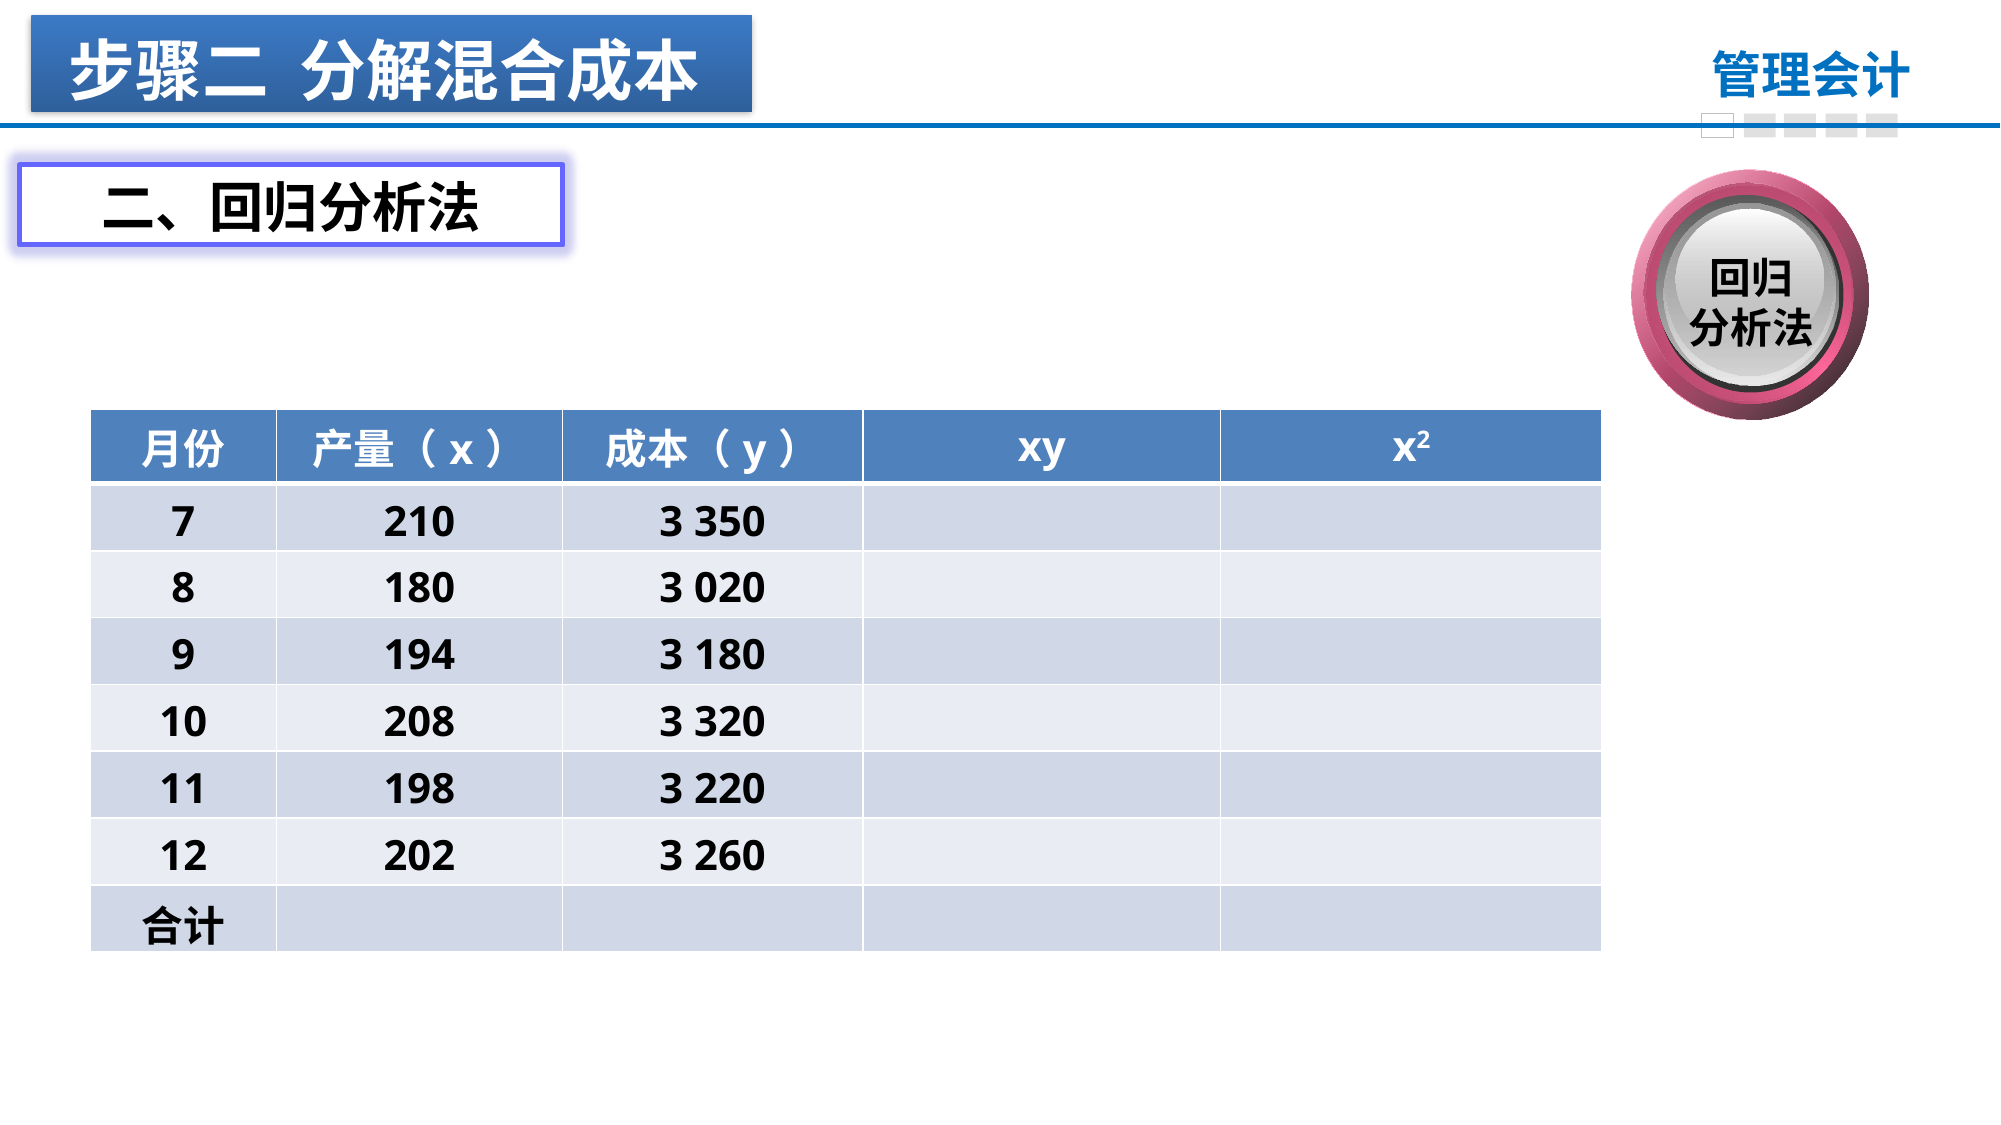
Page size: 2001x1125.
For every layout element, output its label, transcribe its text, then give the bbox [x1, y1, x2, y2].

table_cell [864, 486, 1220, 550]
table_cell 合计 [91, 886, 276, 951]
table_header 成本（y） [563, 410, 862, 481]
table_cell [1221, 618, 1601, 684]
table_cell 8 [91, 552, 276, 617]
table_cell [1221, 685, 1601, 750]
table_cell [1221, 552, 1601, 617]
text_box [1631, 169, 1869, 421]
table_cell 9 [91, 618, 276, 684]
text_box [0, 136, 587, 273]
table_cell 3 350 [563, 486, 862, 550]
table_cell 3 320 [563, 685, 862, 750]
table_cell [864, 752, 1220, 817]
table_cell 210 [277, 486, 562, 550]
table_cell [1221, 752, 1601, 817]
table_cell 208 [277, 685, 562, 750]
table_cell [1221, 486, 1601, 550]
table_cell 202 [277, 819, 562, 884]
table_header x2 [1221, 410, 1601, 481]
table_cell [277, 886, 562, 951]
table_cell [864, 886, 1220, 951]
table_cell 3 180 [563, 618, 862, 684]
table_header xy [864, 410, 1220, 481]
table_cell 11 [91, 752, 276, 817]
table_cell 194 [277, 618, 562, 684]
table_cell 10 [91, 685, 276, 750]
table_header 产量（x） [277, 410, 562, 481]
table_header 月份 [91, 410, 276, 481]
table_cell 3 220 [563, 752, 862, 817]
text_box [31, 14, 753, 118]
table_cell 7 [91, 486, 276, 550]
table_cell 12 [91, 819, 276, 884]
table_cell [563, 886, 862, 951]
table_cell [1221, 886, 1601, 951]
table_cell [864, 552, 1220, 617]
table_cell 3 260 [563, 819, 862, 884]
table_cell 198 [277, 752, 562, 817]
table_cell 3 020 [563, 552, 862, 617]
table_cell 180 [277, 552, 562, 617]
table_cell [864, 819, 1220, 884]
table_cell [1221, 819, 1601, 884]
table_cell [864, 685, 1220, 750]
table_cell [864, 618, 1220, 684]
